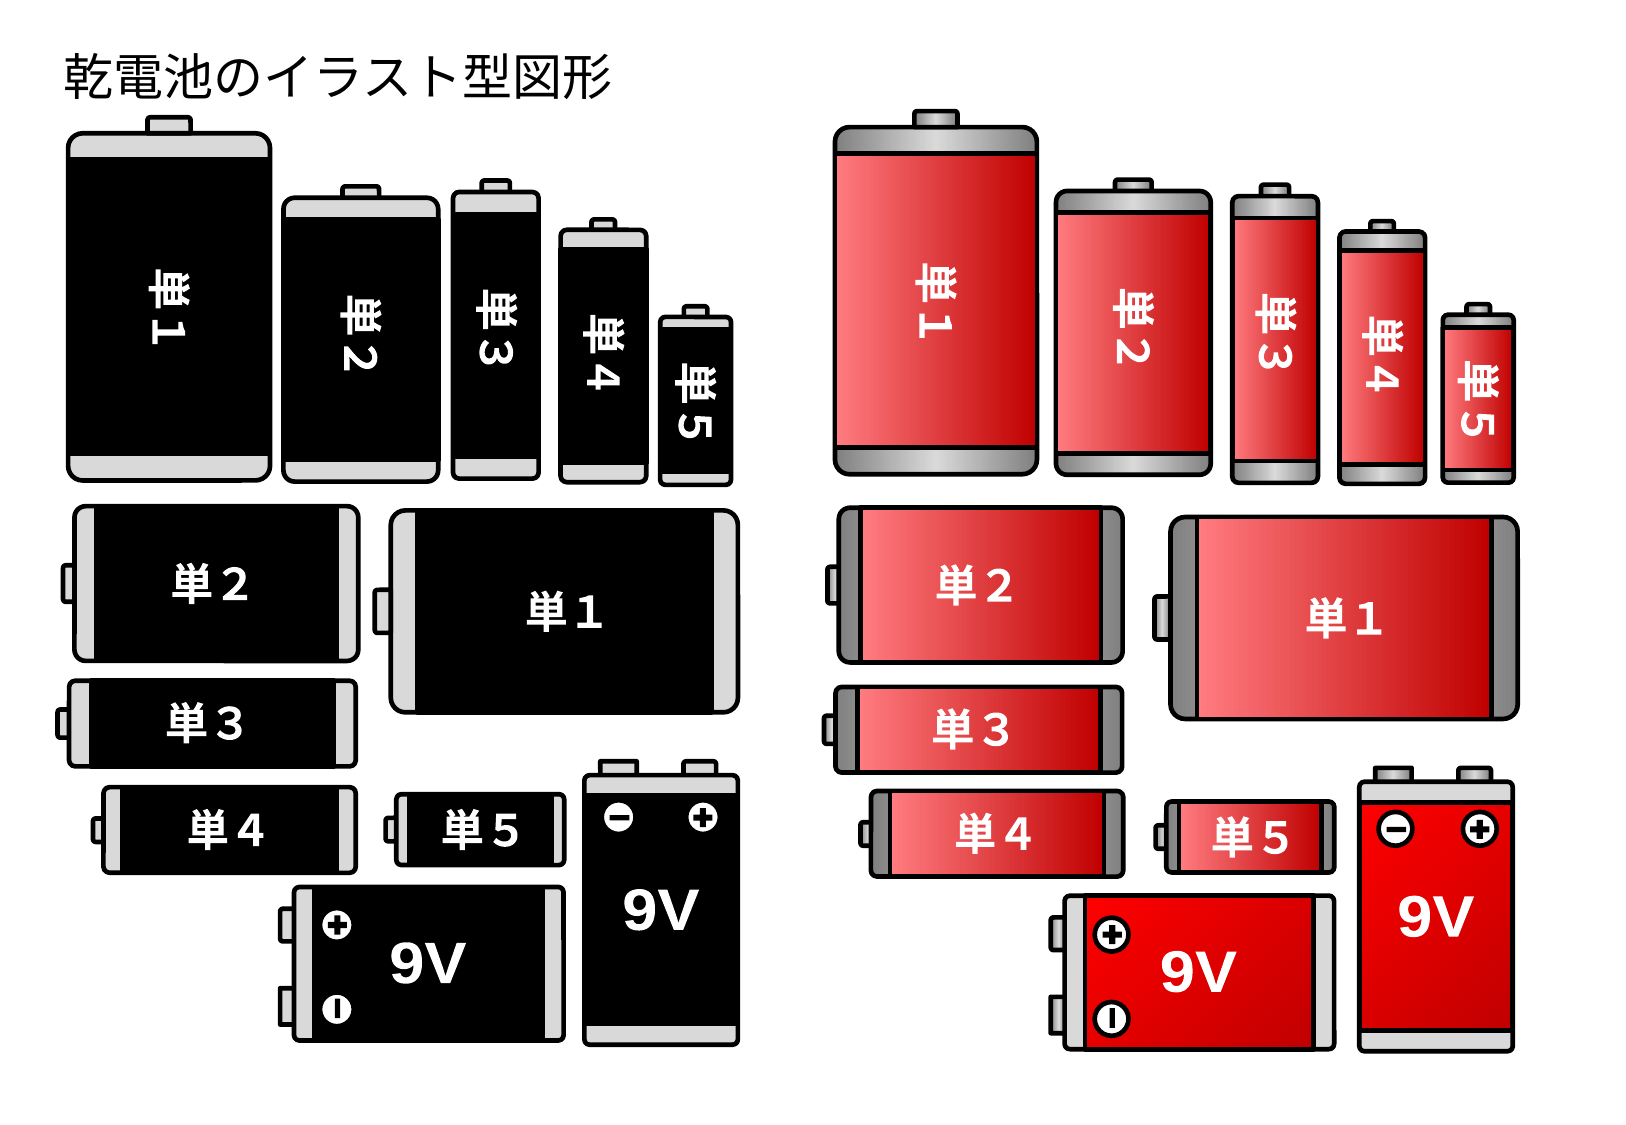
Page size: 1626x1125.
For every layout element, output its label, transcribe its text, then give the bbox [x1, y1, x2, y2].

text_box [948, 702, 1035, 966]
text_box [181, 698, 268, 962]
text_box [1235, 436, 1438, 800]
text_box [283, 186, 439, 482]
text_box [834, 110, 1037, 475]
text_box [1359, 767, 1513, 1052]
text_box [439, 740, 511, 886]
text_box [930, 580, 1016, 879]
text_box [660, 306, 732, 485]
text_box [1050, 895, 1335, 1050]
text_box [897, 437, 1053, 733]
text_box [1209, 747, 1281, 895]
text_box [1232, 184, 1318, 483]
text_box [280, 886, 564, 1041]
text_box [452, 180, 539, 479]
text_box 乾電池のイラスト型図形 [48, 38, 628, 113]
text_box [1339, 221, 1426, 436]
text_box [1442, 304, 1514, 483]
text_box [68, 117, 271, 481]
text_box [1055, 179, 1211, 475]
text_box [163, 574, 250, 873]
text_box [560, 219, 647, 429]
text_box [133, 435, 288, 732]
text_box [455, 429, 658, 793]
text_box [584, 761, 738, 1045]
